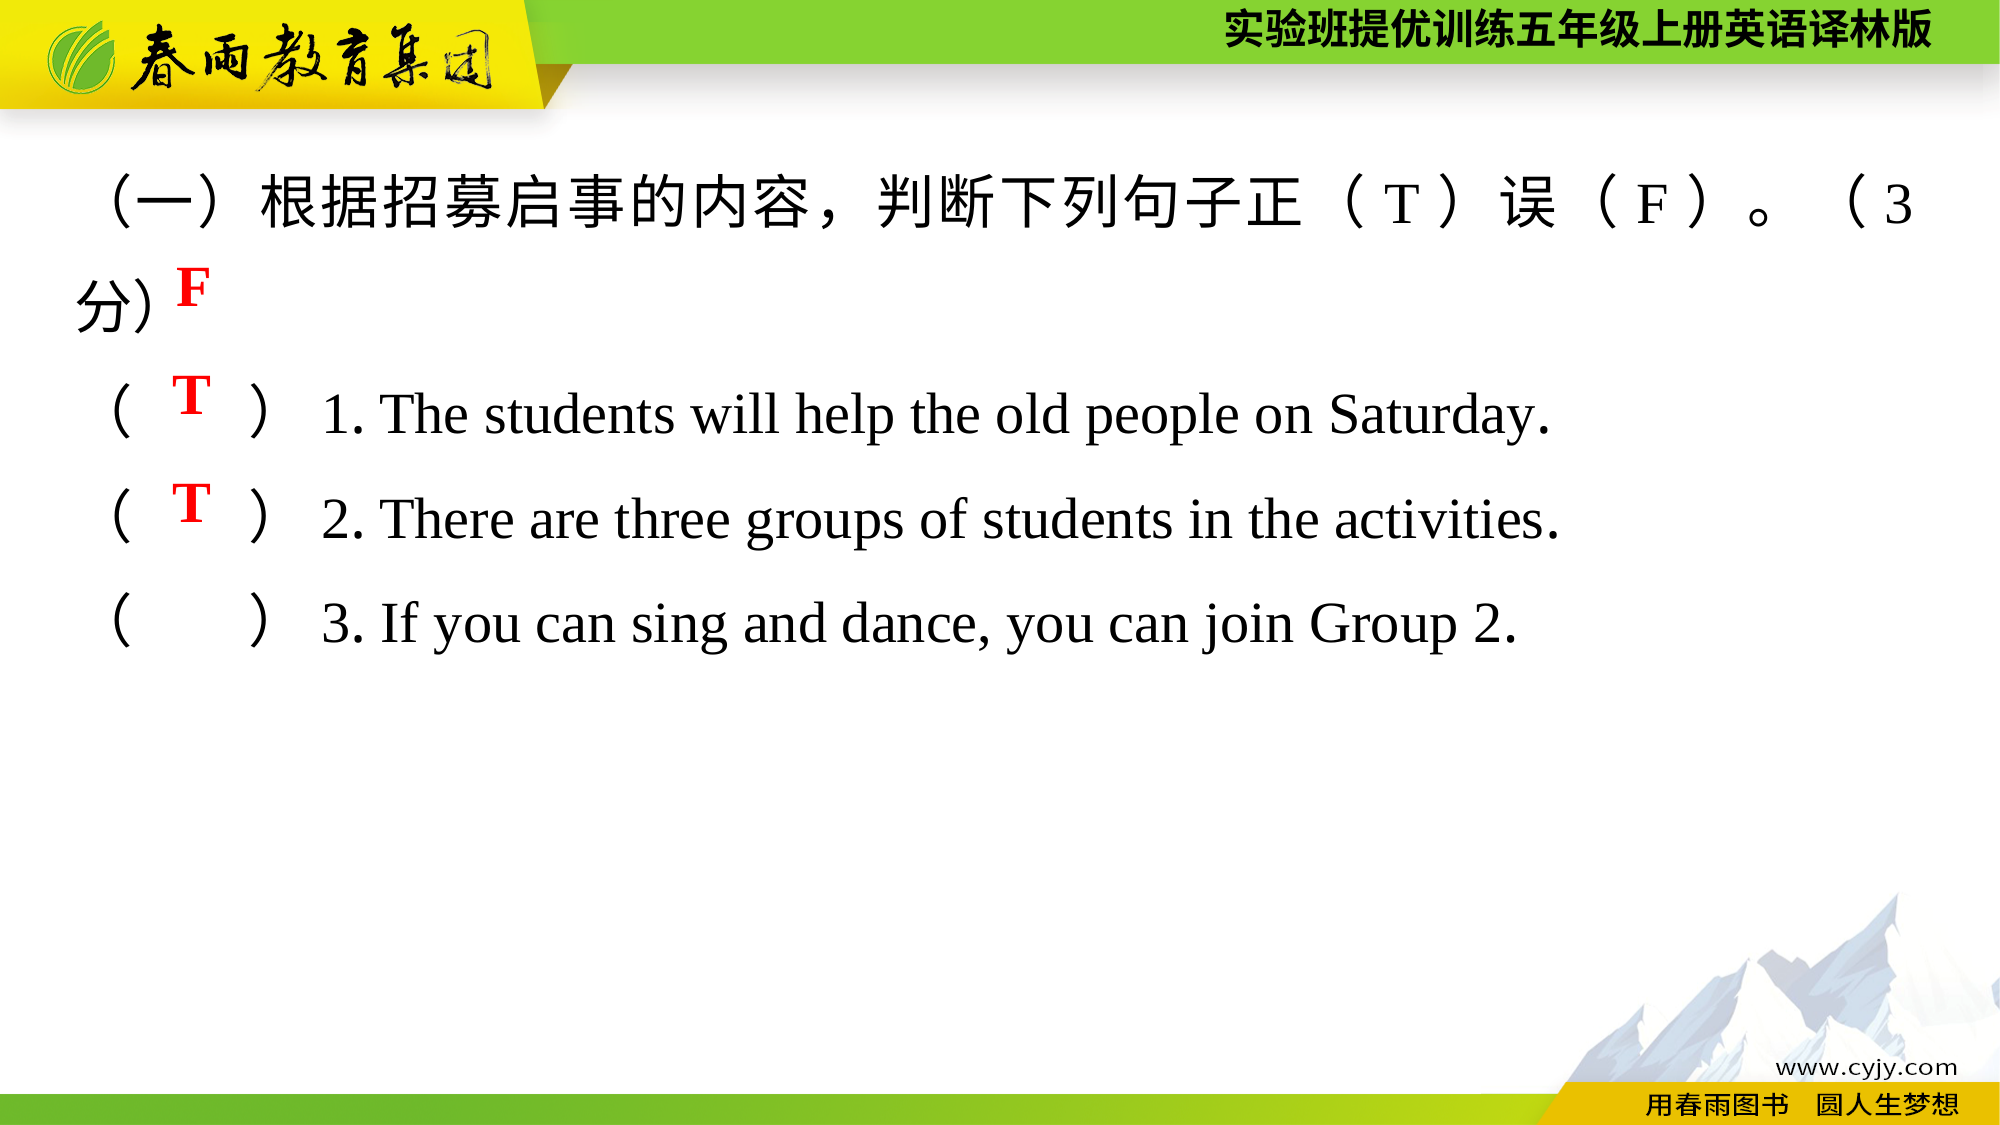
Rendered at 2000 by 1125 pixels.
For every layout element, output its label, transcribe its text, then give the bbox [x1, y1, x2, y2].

text_box T [157, 348, 228, 434]
text_box T [157, 457, 226, 542]
list （一）根据招募启事的内容，判断下列句子正（T）误（F）。（3分） （ ）1. The students will help the old people on Saturday. （ ）2. There are three groups of students in the activities. （ ）3. If you can sing and dance, you can join Group 2. [59, 122, 1944, 562]
picture [0, 0, 2000, 1125]
text_box F [161, 240, 227, 326]
